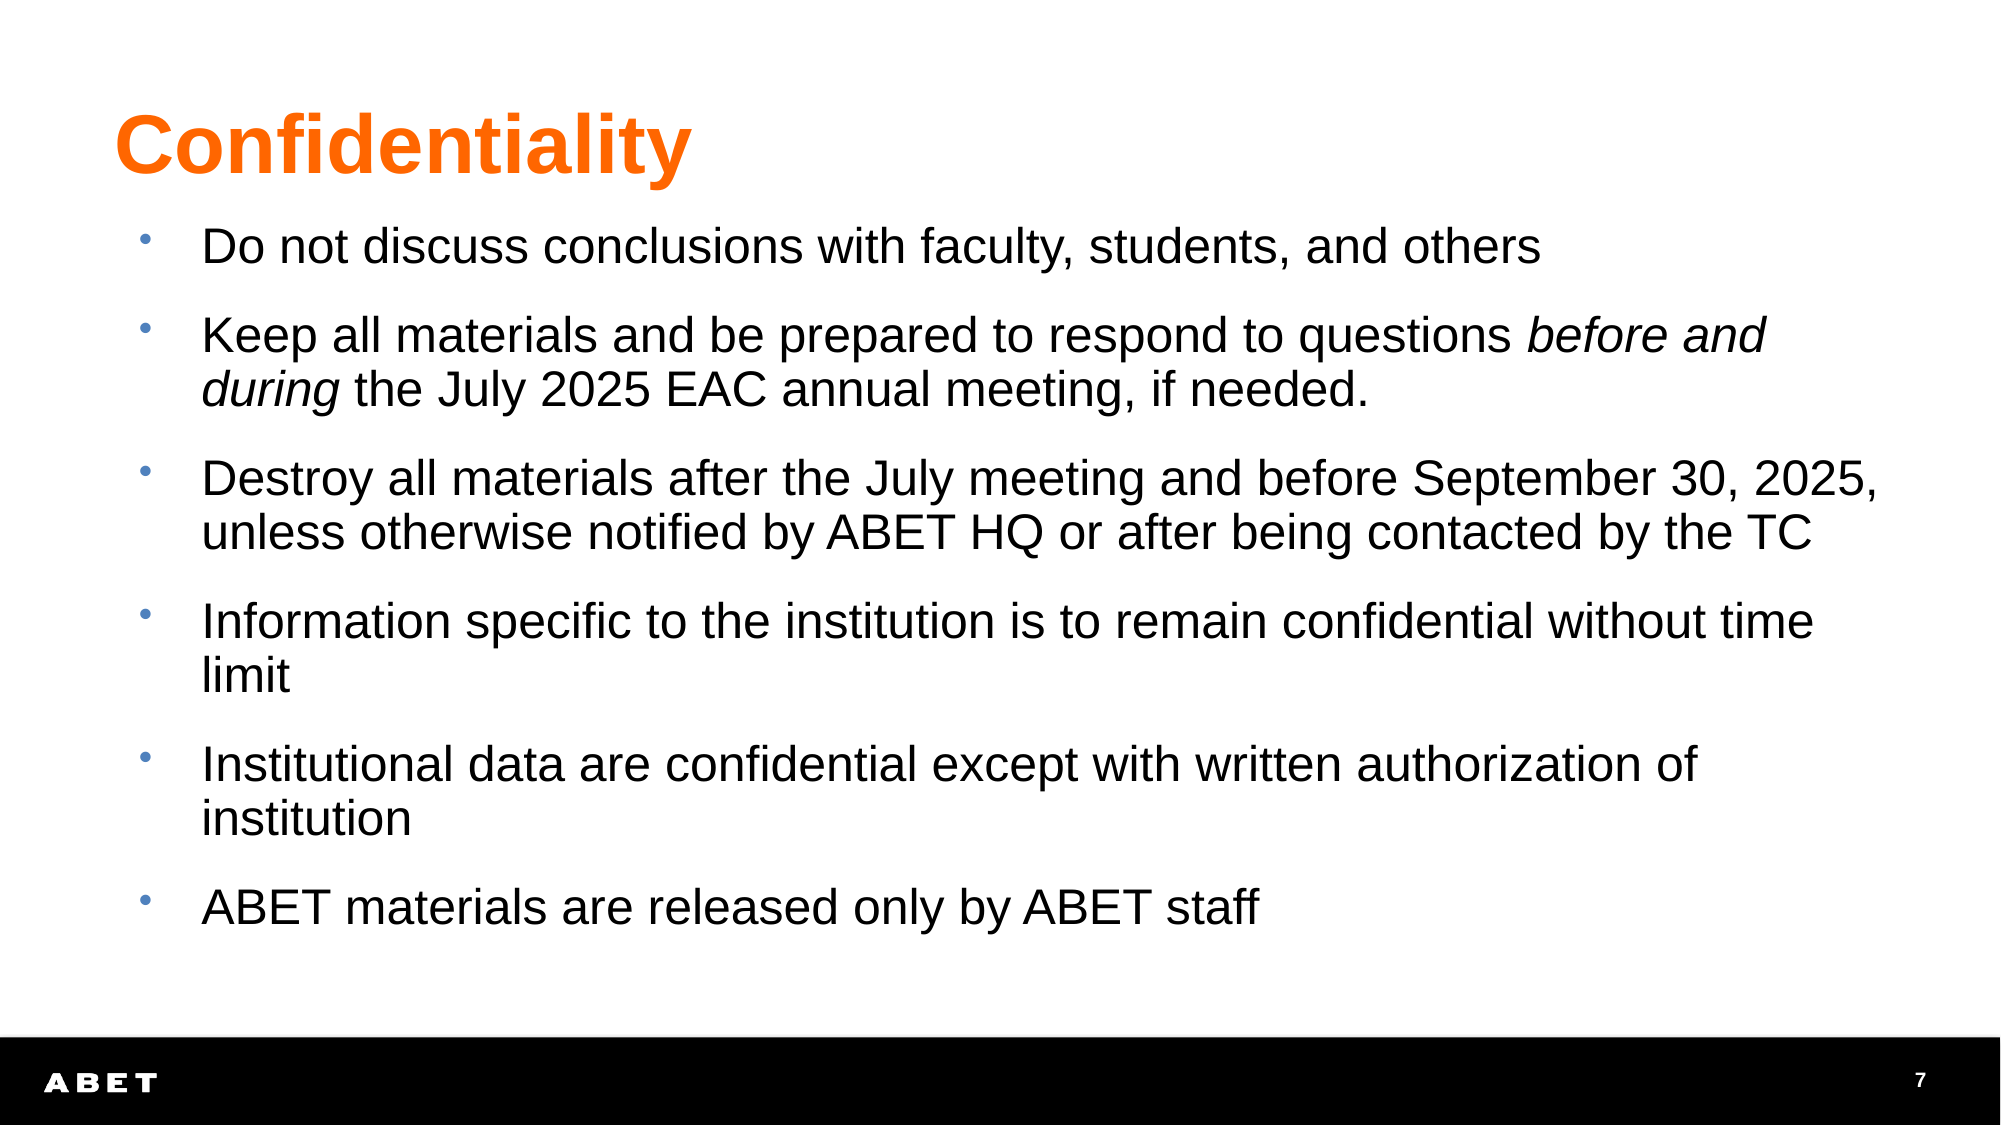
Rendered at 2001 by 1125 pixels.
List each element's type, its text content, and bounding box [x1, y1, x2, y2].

title Confidentiality [99, 82, 1900, 213]
list Do not discuss conclusions with faculty, students, and others Keep all materials and be prepared to respond to questions before and during the July 2025 EAC annual meeting, if needed. Destroy all materials after the July meeting and before September 30, 2025, unless otherwise notified by ABET HQ or after being contacted by the TC Information specific to the institution is to remain confidential without time limit Institutional data are confidential except with written authorization of institution ABET materials are released only by ABET staff [117, 213, 1918, 952]
picture [16, 1052, 184, 1113]
